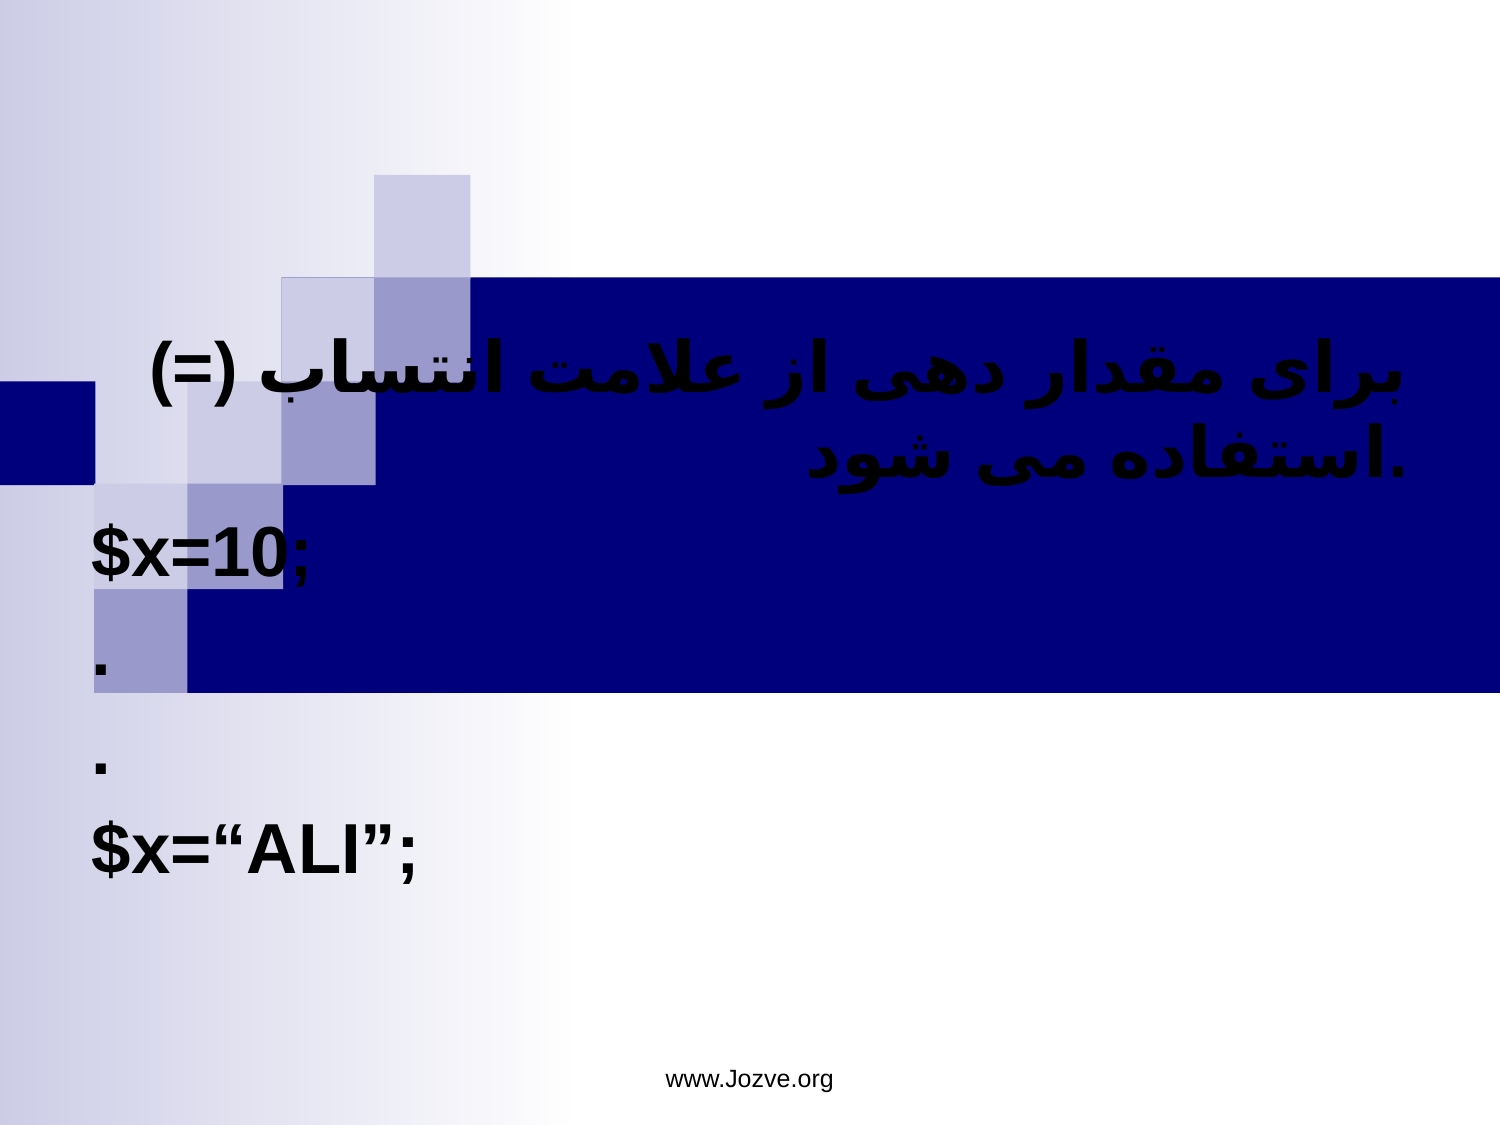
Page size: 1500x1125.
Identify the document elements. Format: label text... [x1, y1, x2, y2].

footer www.Jozve.org [512, 1024, 988, 1101]
subtitle برای مقدار دهی از علامت انتساب (=) استفاده می شود. $x=10; . . $x=“ALI”; [76, 314, 1424, 989]
